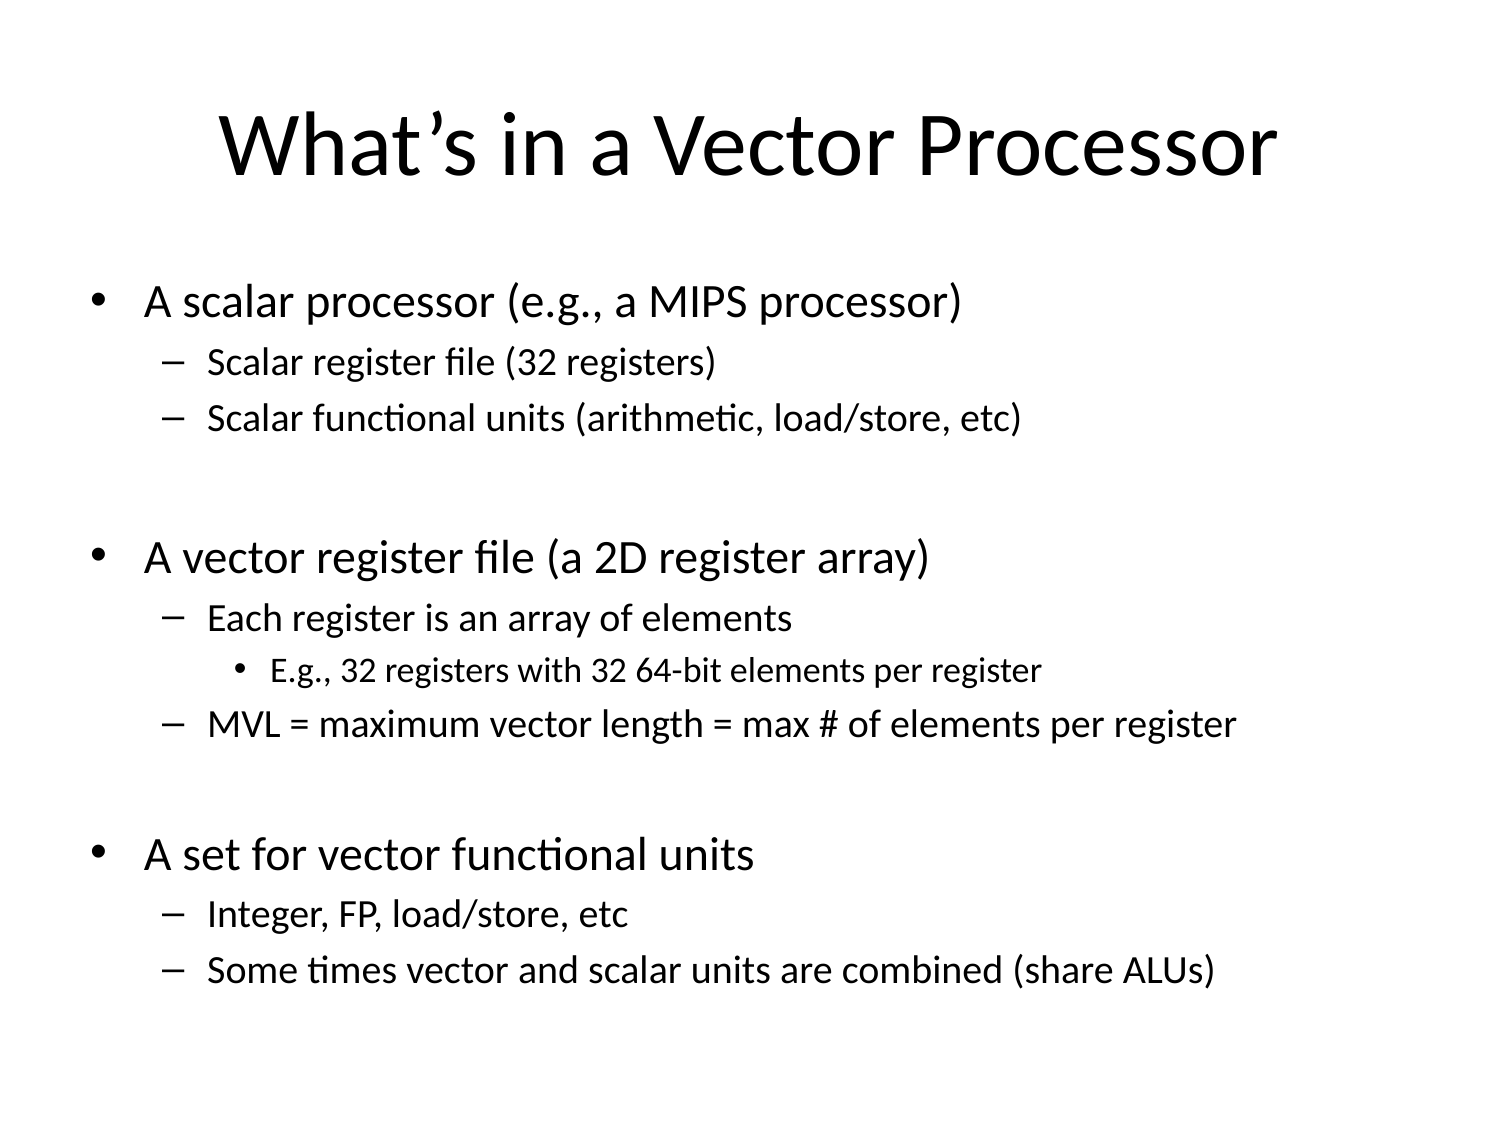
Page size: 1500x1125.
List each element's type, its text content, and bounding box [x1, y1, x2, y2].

title What’s in a Vector Processor [75, 45, 1425, 233]
list A scalar processor (e.g., a MIPS processor) Scalar register file (32 registers) Scalar functional units (arithmetic, load/store, etc) A vector register file (a 2D register array) Each register is an array of elements E.g., 32 registers with 32 64-bit elements per register MVL = maximum vector length = max # of elements per register A set for vector functional units Integer, FP, load/store, etc Some times vector and scalar units are combined (share ALUs) [75, 262, 1425, 1005]
